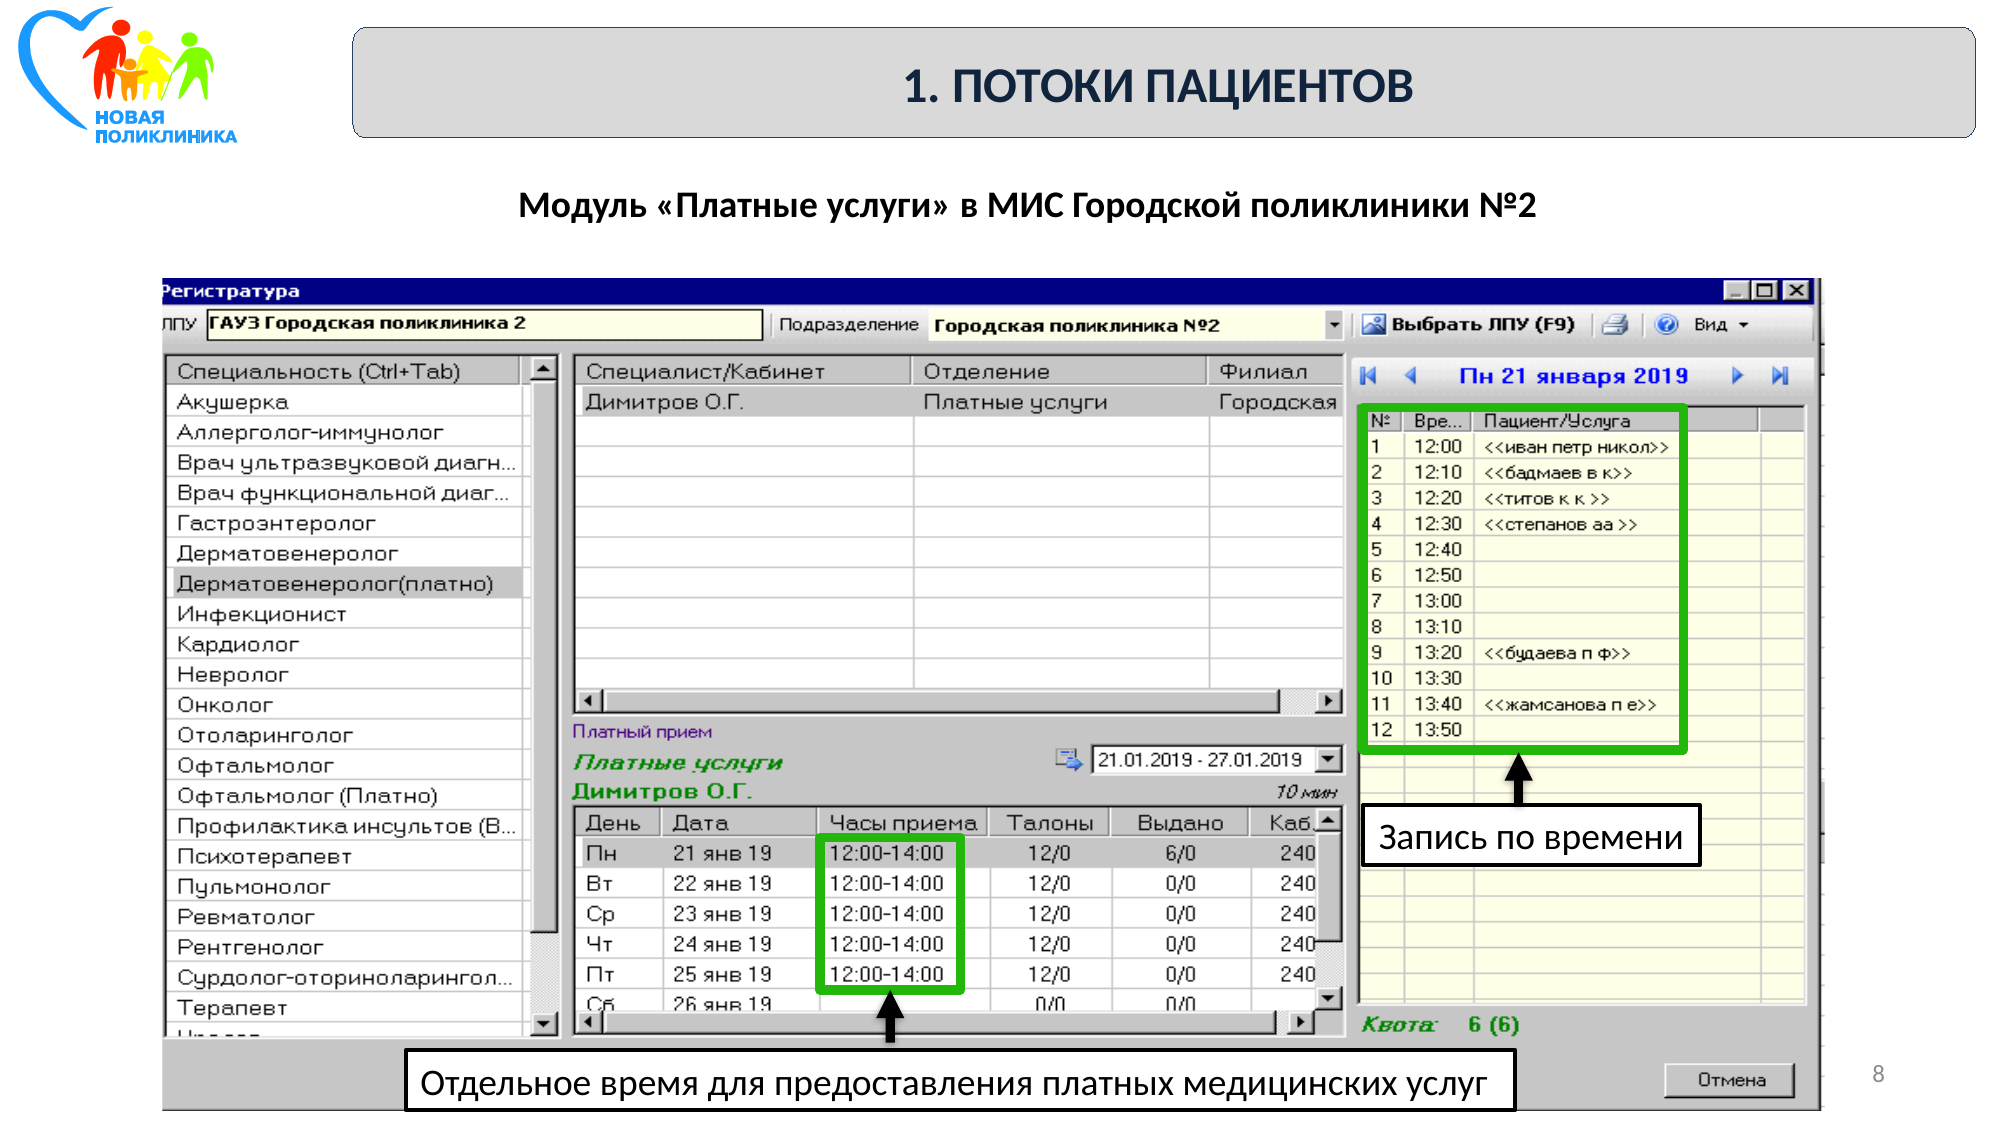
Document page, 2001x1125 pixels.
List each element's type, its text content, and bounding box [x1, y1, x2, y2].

slide_number 8 [1830, 1042, 1900, 1103]
text_box Модуль «Платные услуги» в МИС Городской поликлиники №2 [478, 172, 1587, 232]
picture [18, 6, 238, 143]
picture [162, 277, 1825, 1111]
text_box 1. ПОТОКИ ПАЦИЕНТОВ [352, 27, 1976, 138]
title Потоки пациентов1. ПОТОКИ ПАЦИЕНТОВ [99, 0, 1900, 150]
